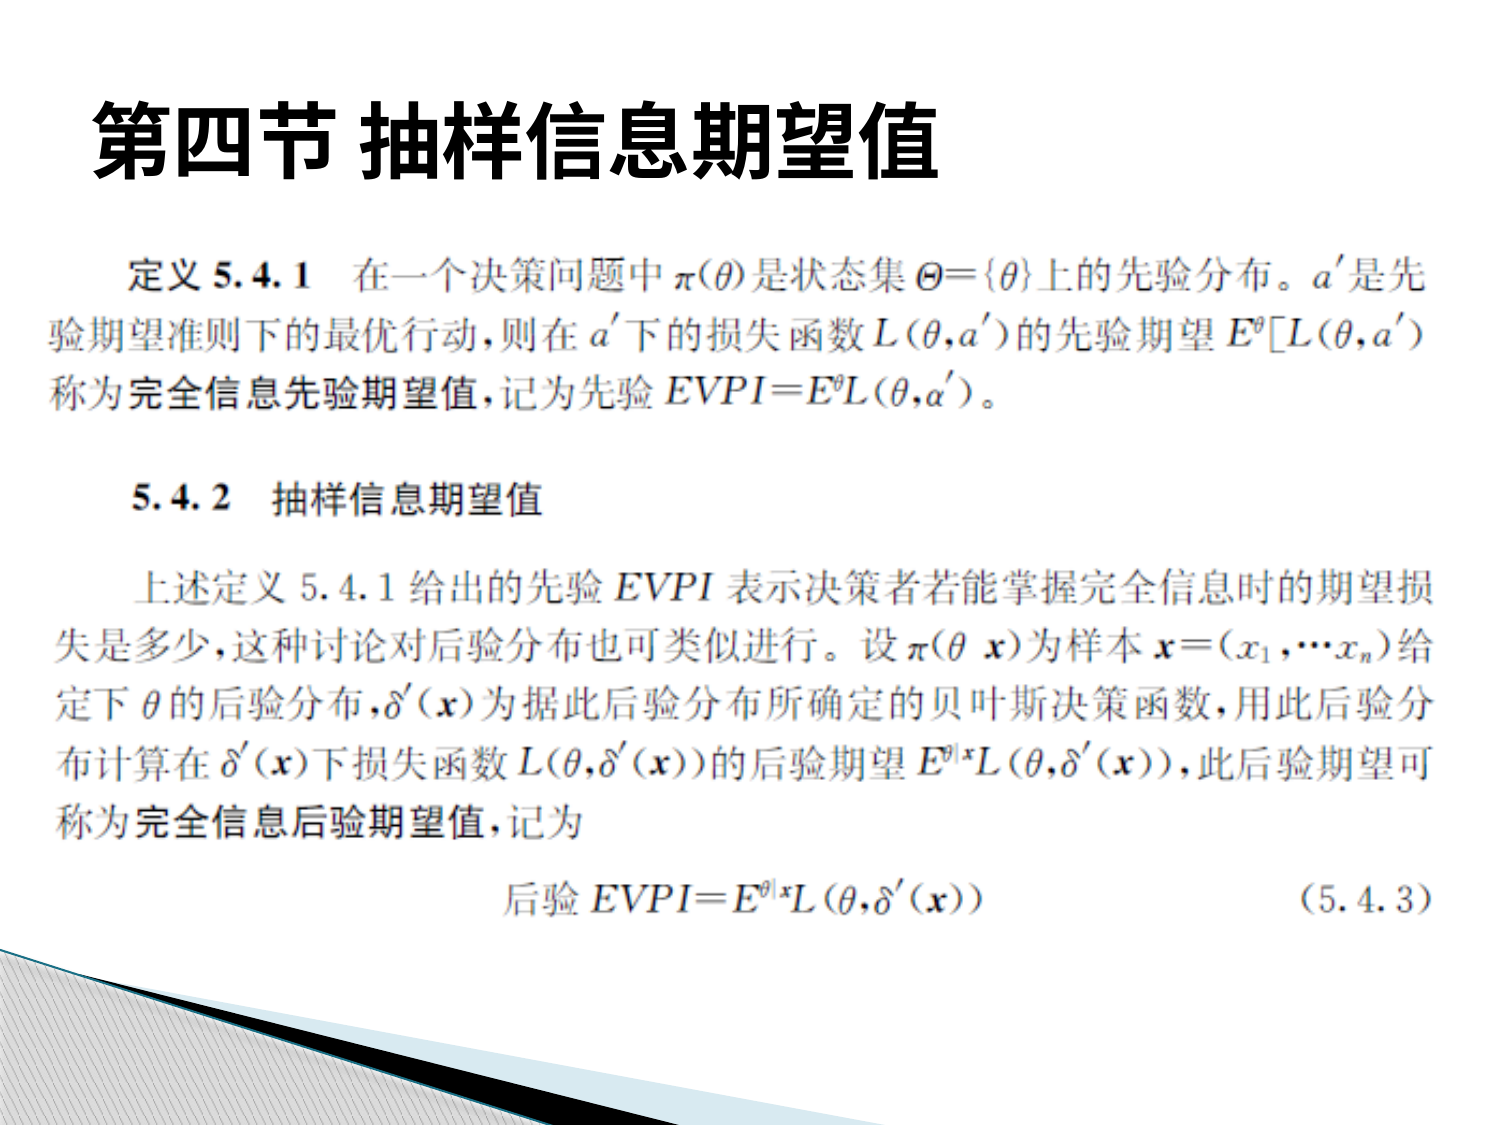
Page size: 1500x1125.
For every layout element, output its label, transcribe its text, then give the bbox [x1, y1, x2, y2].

picture [34, 468, 1500, 940]
title 第四节 抽样信息期望值 [75, 45, 1425, 233]
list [34, 245, 1444, 423]
